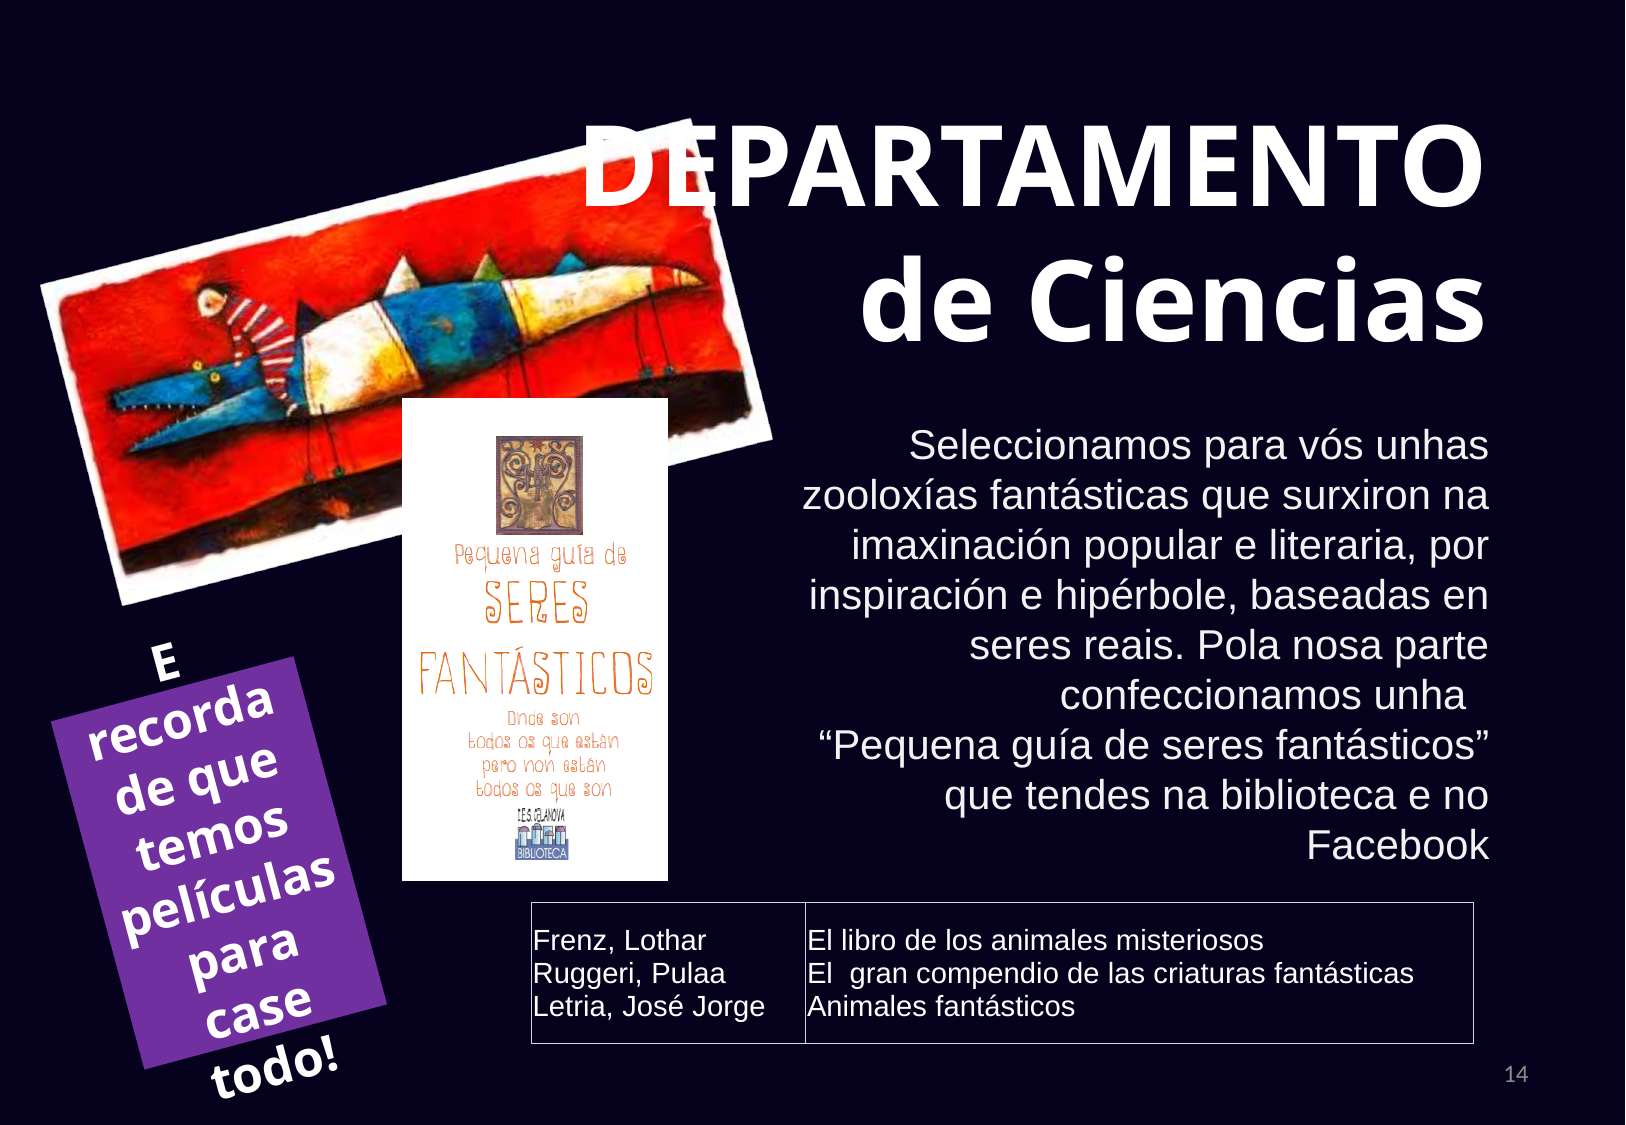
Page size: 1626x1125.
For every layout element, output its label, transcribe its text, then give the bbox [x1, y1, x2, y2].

subtitle Seleccionamos para vós unhas zooloxías fantásticas que surxiron na imaxinación popular e literaria, por inspiración e hipérbole, baseadas en seres reais. Pola nosa parte confeccionamos unha “Pequena guía de seres fantásticos” que tendes na biblioteca e no Facebook [765, 410, 1505, 1020]
table_header El libro de los animales misteriosos El gran compendio de las criaturas fantásticas Animales fantásticos [806, 903, 1473, 1043]
picture [41, 195, 765, 881]
slide_number 14 [1164, 1042, 1544, 1103]
title DEPARTAMENTO de Ciencias [332, 93, 1504, 364]
table_header Frenz, Lothar Ruggeri, Pulaa Letria, José Jorge [532, 903, 805, 1043]
text_box E recordade que temos películas para case todo! [48, 654, 390, 1072]
